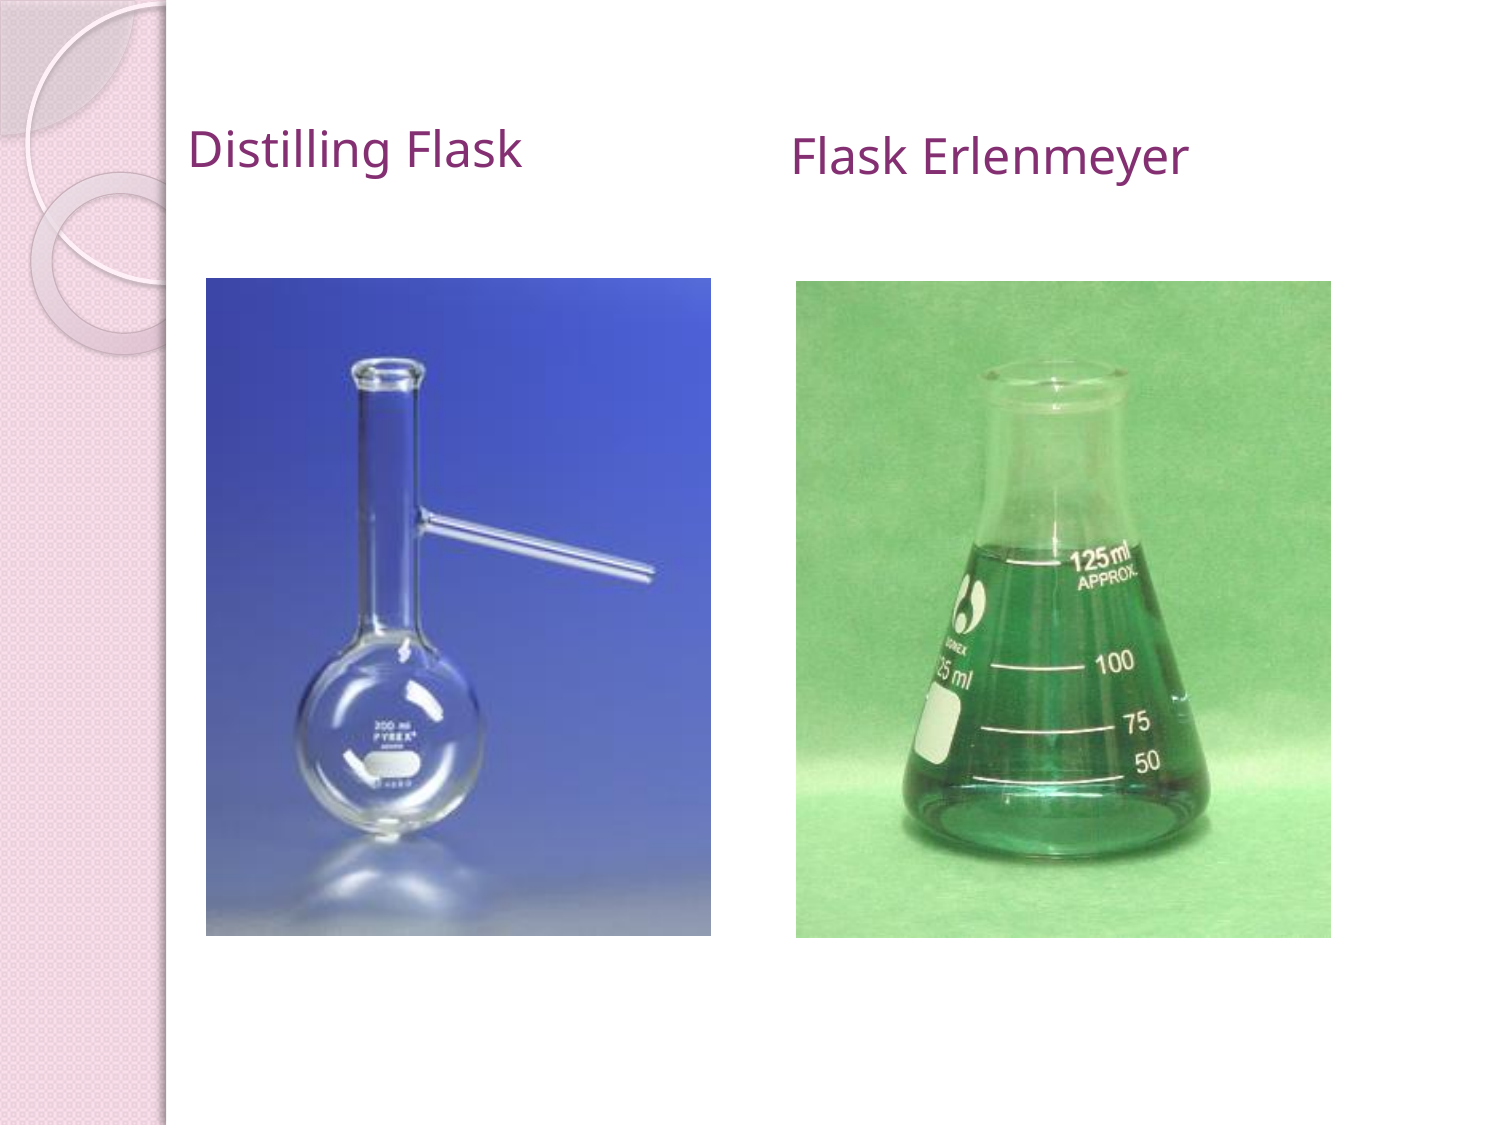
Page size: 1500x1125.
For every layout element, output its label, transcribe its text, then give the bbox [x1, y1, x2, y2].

picture [796, 280, 1331, 938]
list Flask Erlenmeyer [762, 117, 1425, 1005]
list Distilling Flask [159, 101, 822, 1002]
picture [206, 278, 711, 936]
